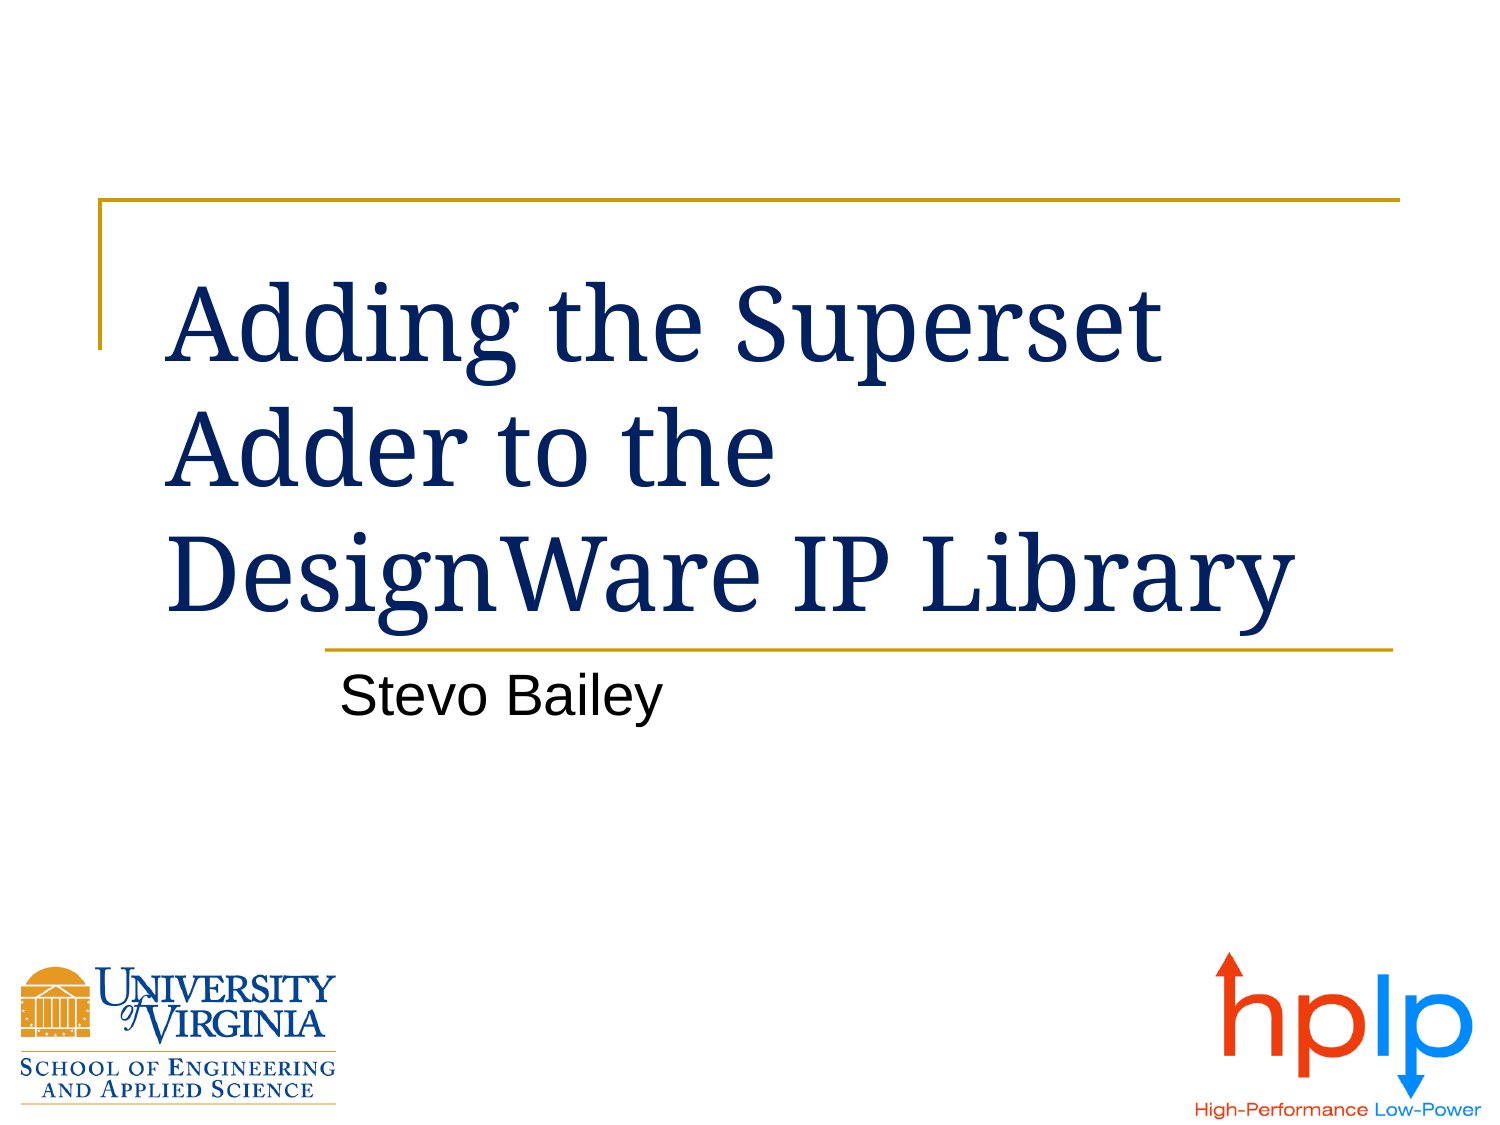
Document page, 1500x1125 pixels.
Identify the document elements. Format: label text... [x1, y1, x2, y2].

picture [1162, 926, 1500, 1125]
title Adding the Superset Adder to the DesignWare IP Library [149, 249, 1401, 538]
subtitle Stevo Bailey [324, 649, 1401, 913]
picture [0, 942, 363, 1125]
